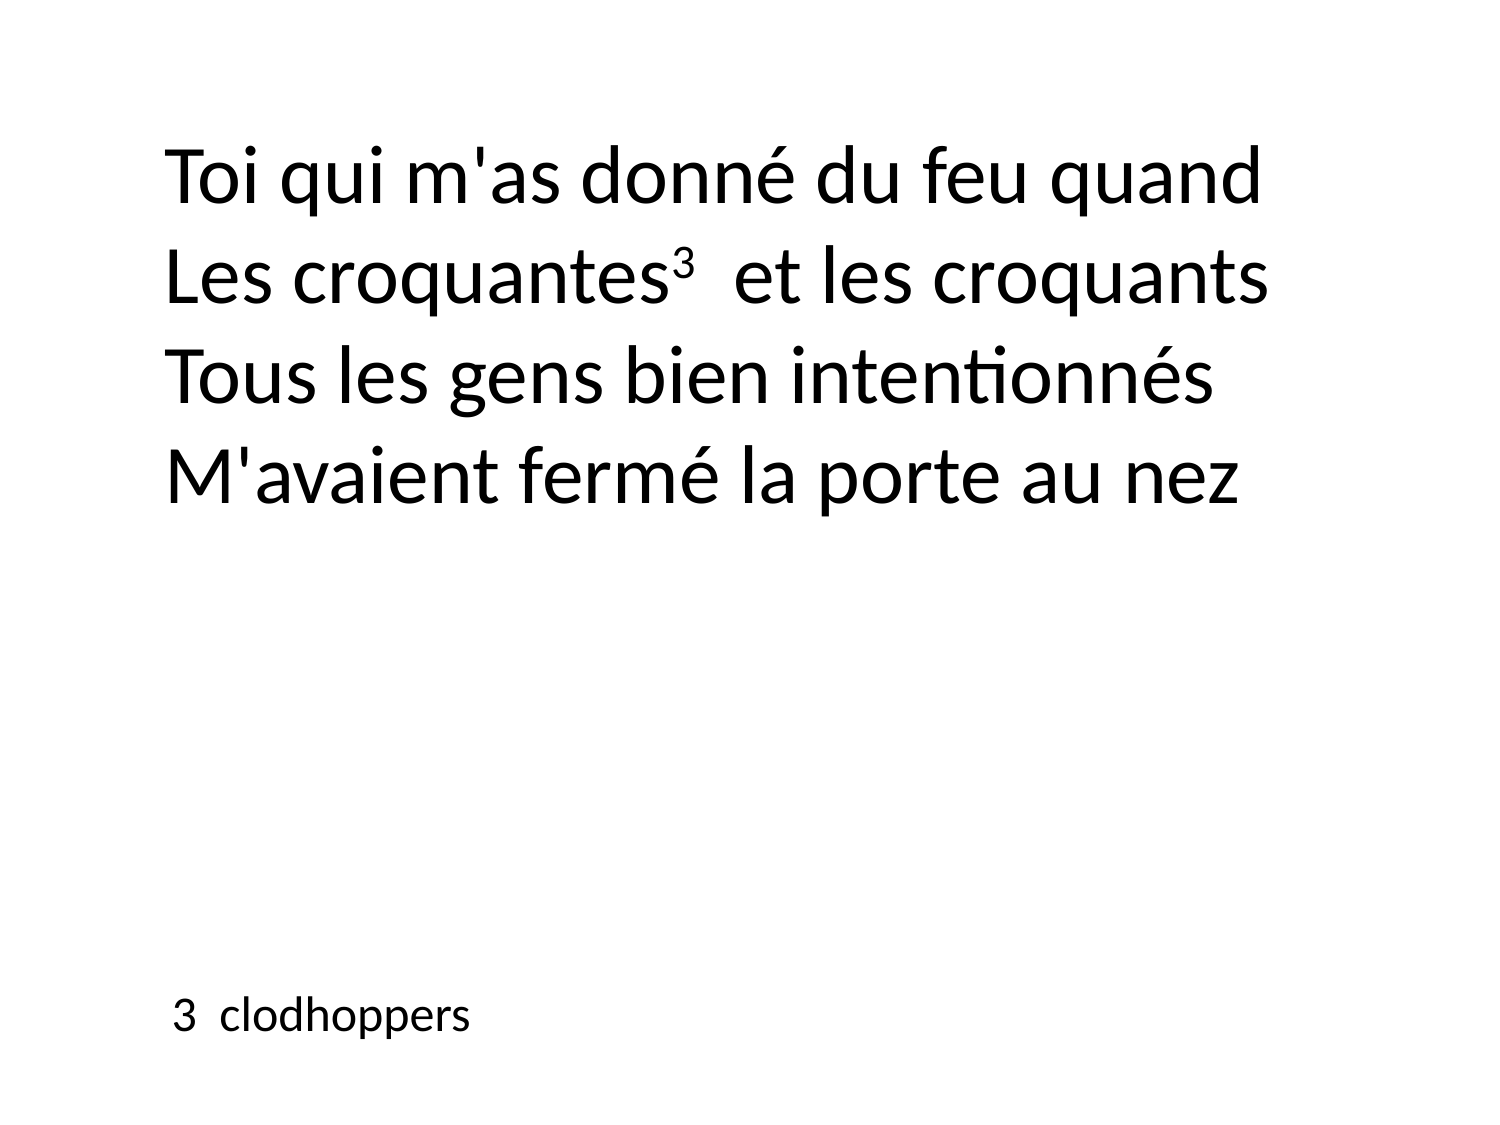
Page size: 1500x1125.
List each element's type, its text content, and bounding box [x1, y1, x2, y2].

text_box Toi qui m'as donné du feu quand Les croquantes3 et les croquants Tous les gens bien intentionnés M'avaient fermé la porte au nez [150, 112, 1500, 528]
text_box 3 clodhoppers [156, 974, 486, 1049]
